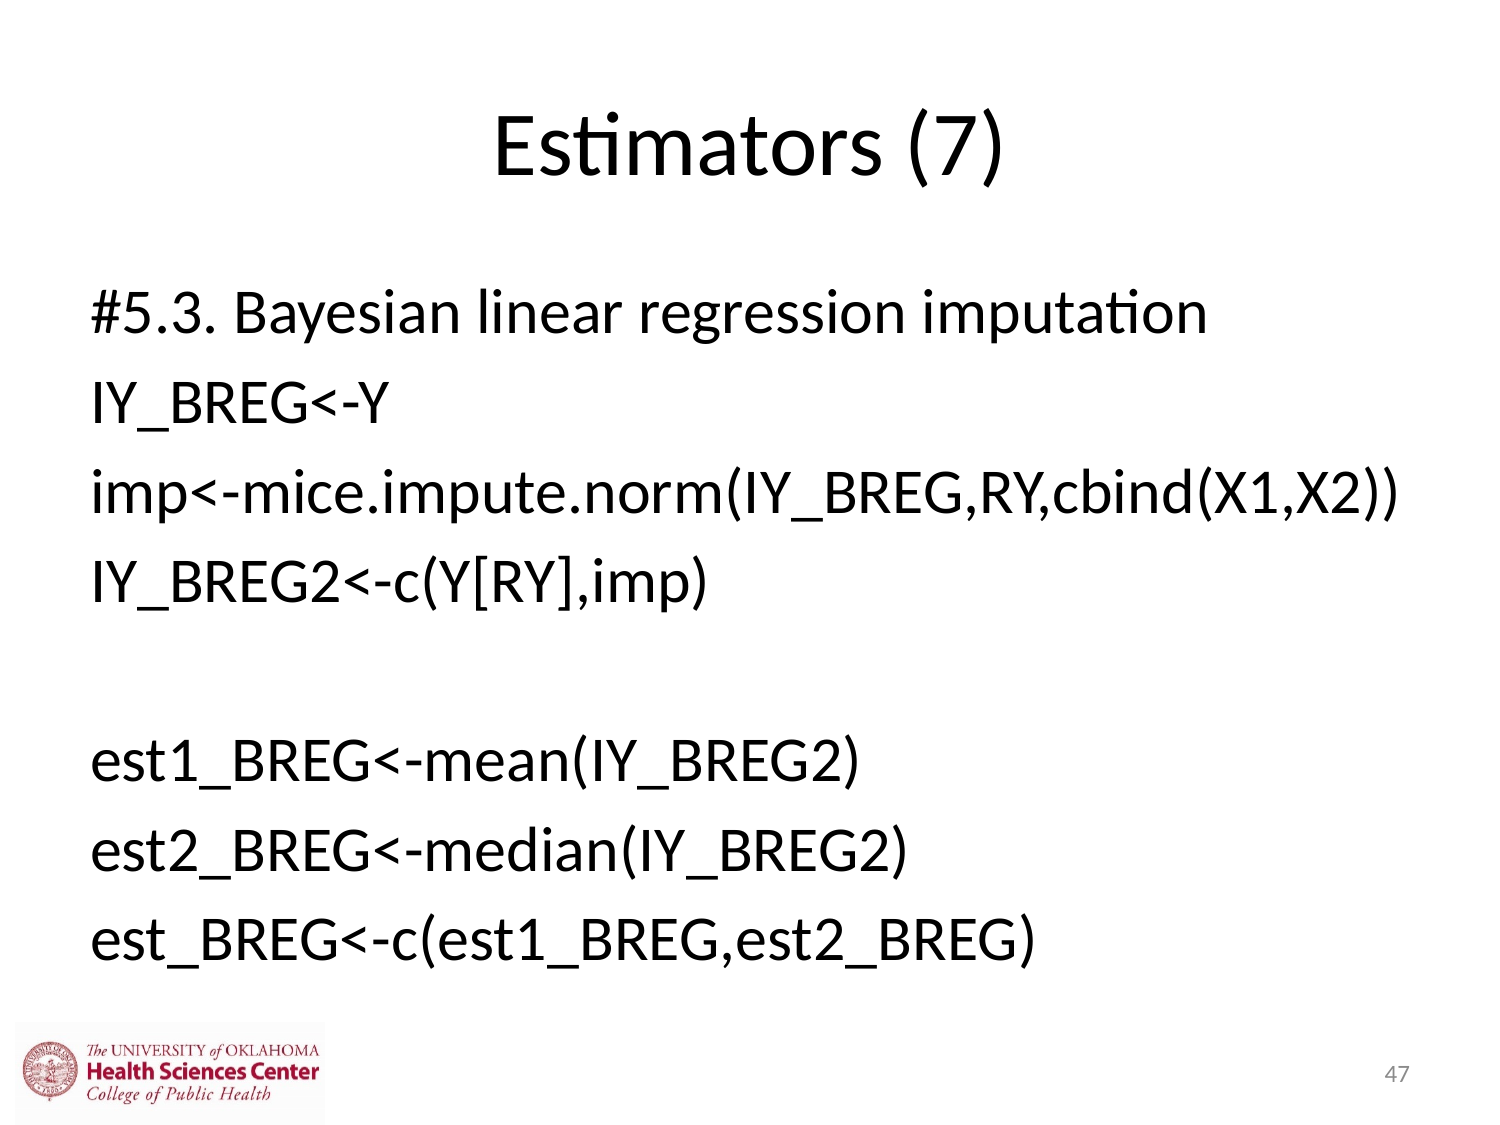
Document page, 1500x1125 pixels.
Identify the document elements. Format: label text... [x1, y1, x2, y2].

slide_number 47 [1074, 1042, 1425, 1103]
list #5.3. Bayesian linear regression imputation IY_BREG<-Y imp<-mice.impute.norm(IY_BREG,RY,cbind(X1,X2)) IY_BREG2<-c(Y[RY],imp) est1_BREG<-mean(IY_BREG2) est2_BREG<-median(IY_BREG2) est_BREG<-c(est1_BREG,est2_BREG) [75, 262, 1425, 1005]
picture [15, 1022, 325, 1125]
title Estimators (7) [75, 45, 1425, 233]
